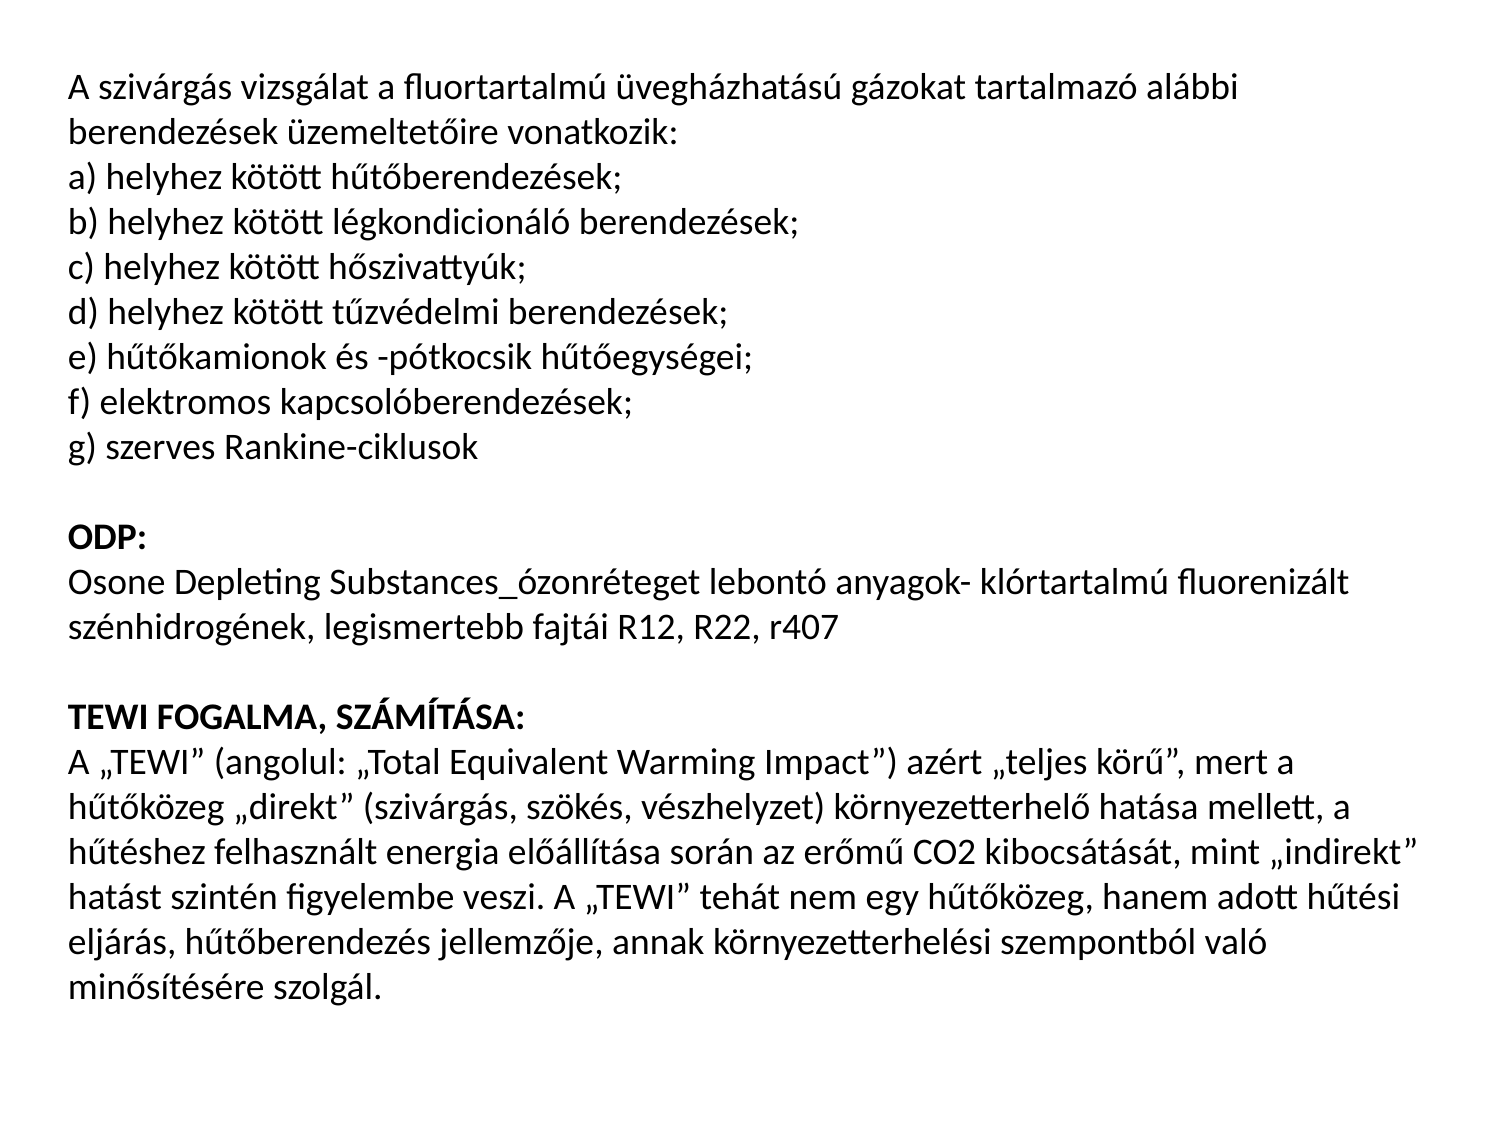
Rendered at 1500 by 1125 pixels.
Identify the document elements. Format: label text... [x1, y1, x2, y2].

text_box A szivárgás vizsgálat a fluortartalmú üvegházhatású gázokat tartalmazó alábbi berendezések üzemeltetőire vonatkozik: a) helyhez kötött hűtőberendezések; b) helyhez kötött légkondicionáló berendezések; c) helyhez kötött hőszivattyúk; d) helyhez kötött tűzvédelmi berendezések; e) hűtőkamionok és -pótkocsik hűtőegységei; f) elektromos kapcsolóberendezések; g) szerves Rankine-ciklusok ODP: Osone Depleting Substances_ózonréteget lebontó anyagok- klórtartalmú fluorenizált szénhidrogének, legismertebb fajtái R12, R22, r407 TEWI FOGALMA, SZÁMÍTÁSA: A „TEWI” (angolul: „Total Equivalent Warming Impact”) azért „teljes körű”, mert a hűtőközeg „direkt” (szivárgás, szökés, vészhelyzet) környezetterhelő hatása mellett, a hűtéshez felhasznált energia előállítása során az erőmű CO2 kibocsátását, mint „indirekt” hatást szintén figyelembe veszi. A „TEWI” tehát nem egy hűtőközeg, hanem adott hűtési eljárás, hűtőberendezés jellemzője, annak környezetterhelési szempontból való minősítésére szolgál. [53, 54, 1436, 1015]
